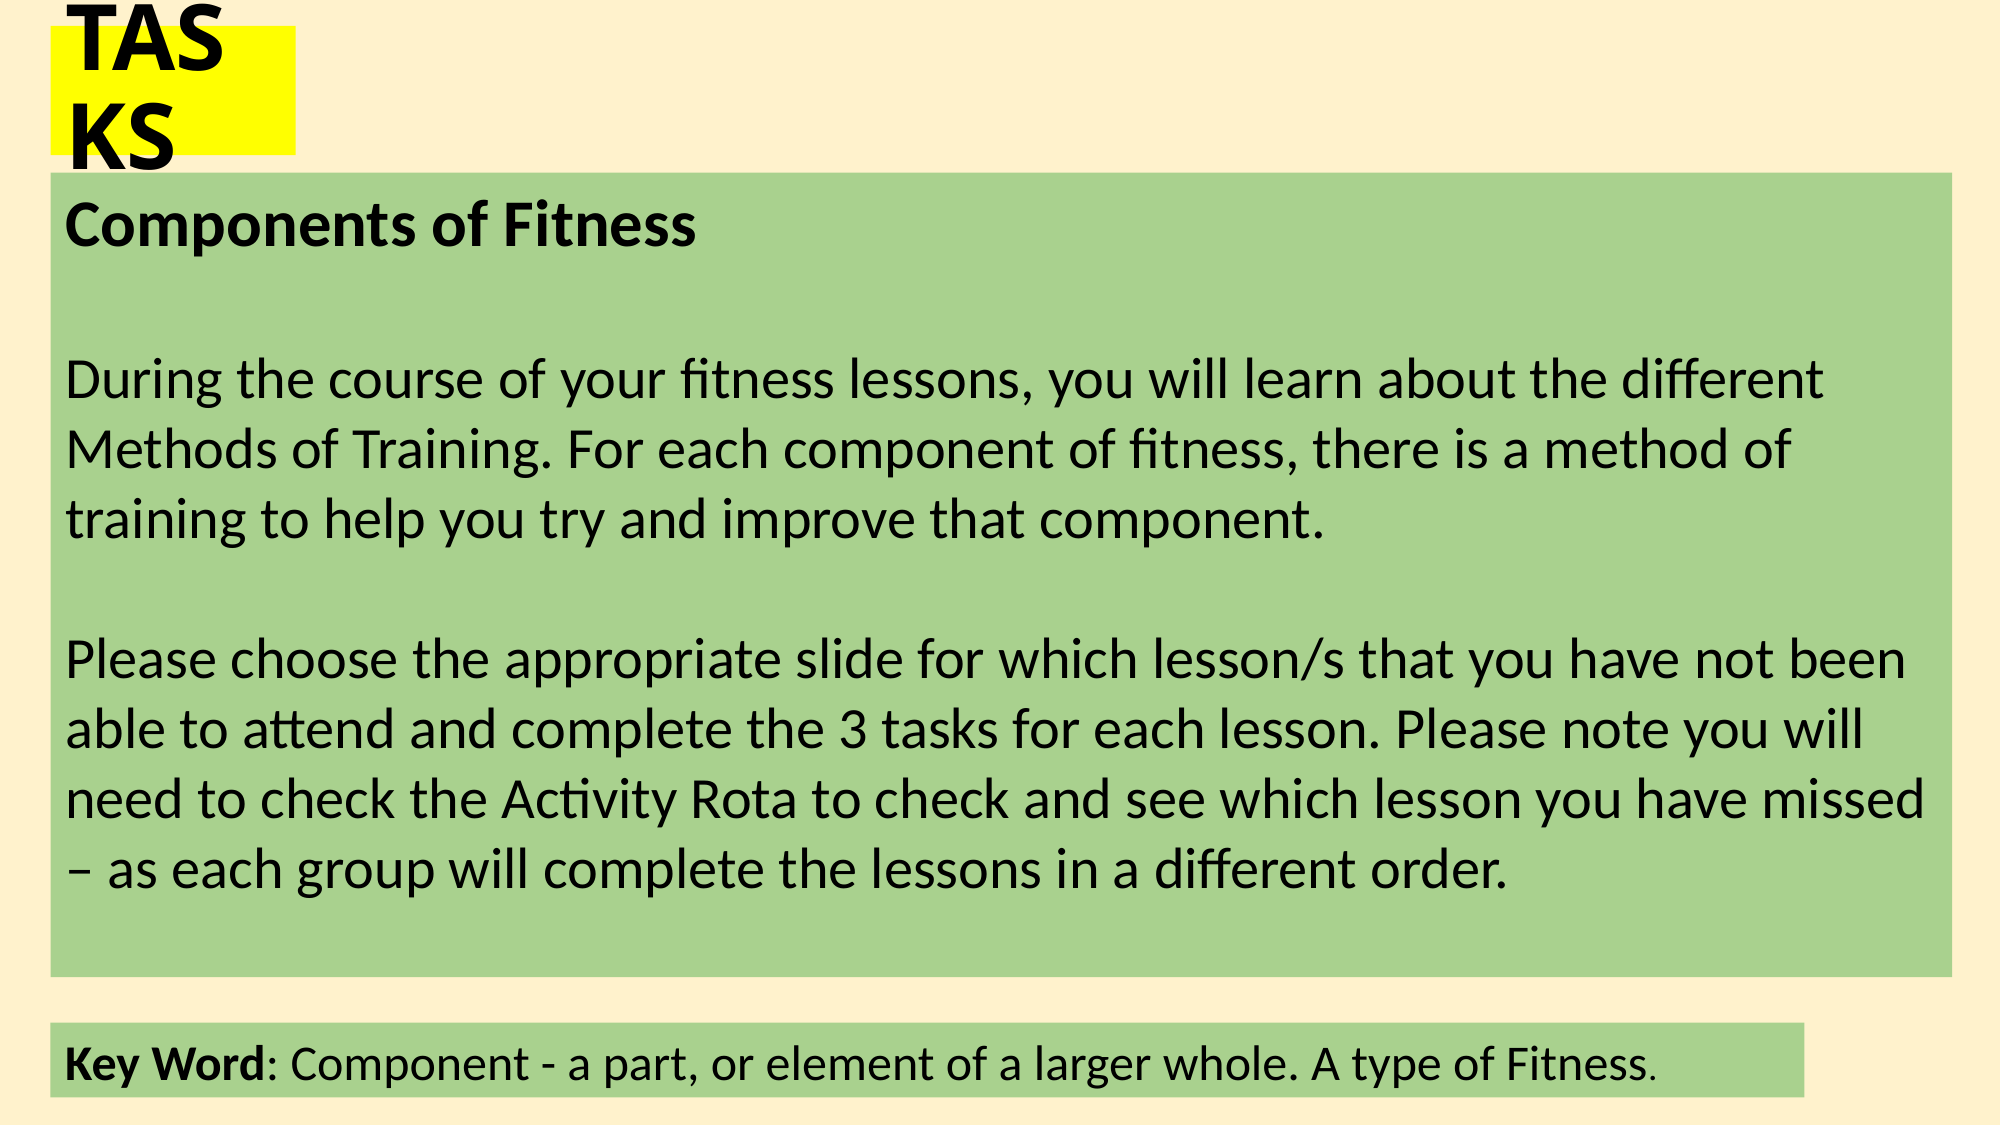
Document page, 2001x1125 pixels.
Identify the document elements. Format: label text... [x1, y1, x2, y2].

title TASKS [50, 25, 296, 156]
text_box Components of Fitness During the course of your fitness lessons, you will learn about the different Methods of Training. For each component of fitness, there is a method of training to help you try and improve that component. Please choose the appropriate slide for which lesson/s that you have not been able to attend and complete the 3 tasks for each lesson. Please note you will need to check the Activity Rota to check and see which lesson you have missed – as each group will complete the lessons in a different order. [50, 172, 1953, 978]
text_box Key Word: Component - a part, or element of a larger whole. A type of Fitness. [50, 1022, 1805, 1098]
